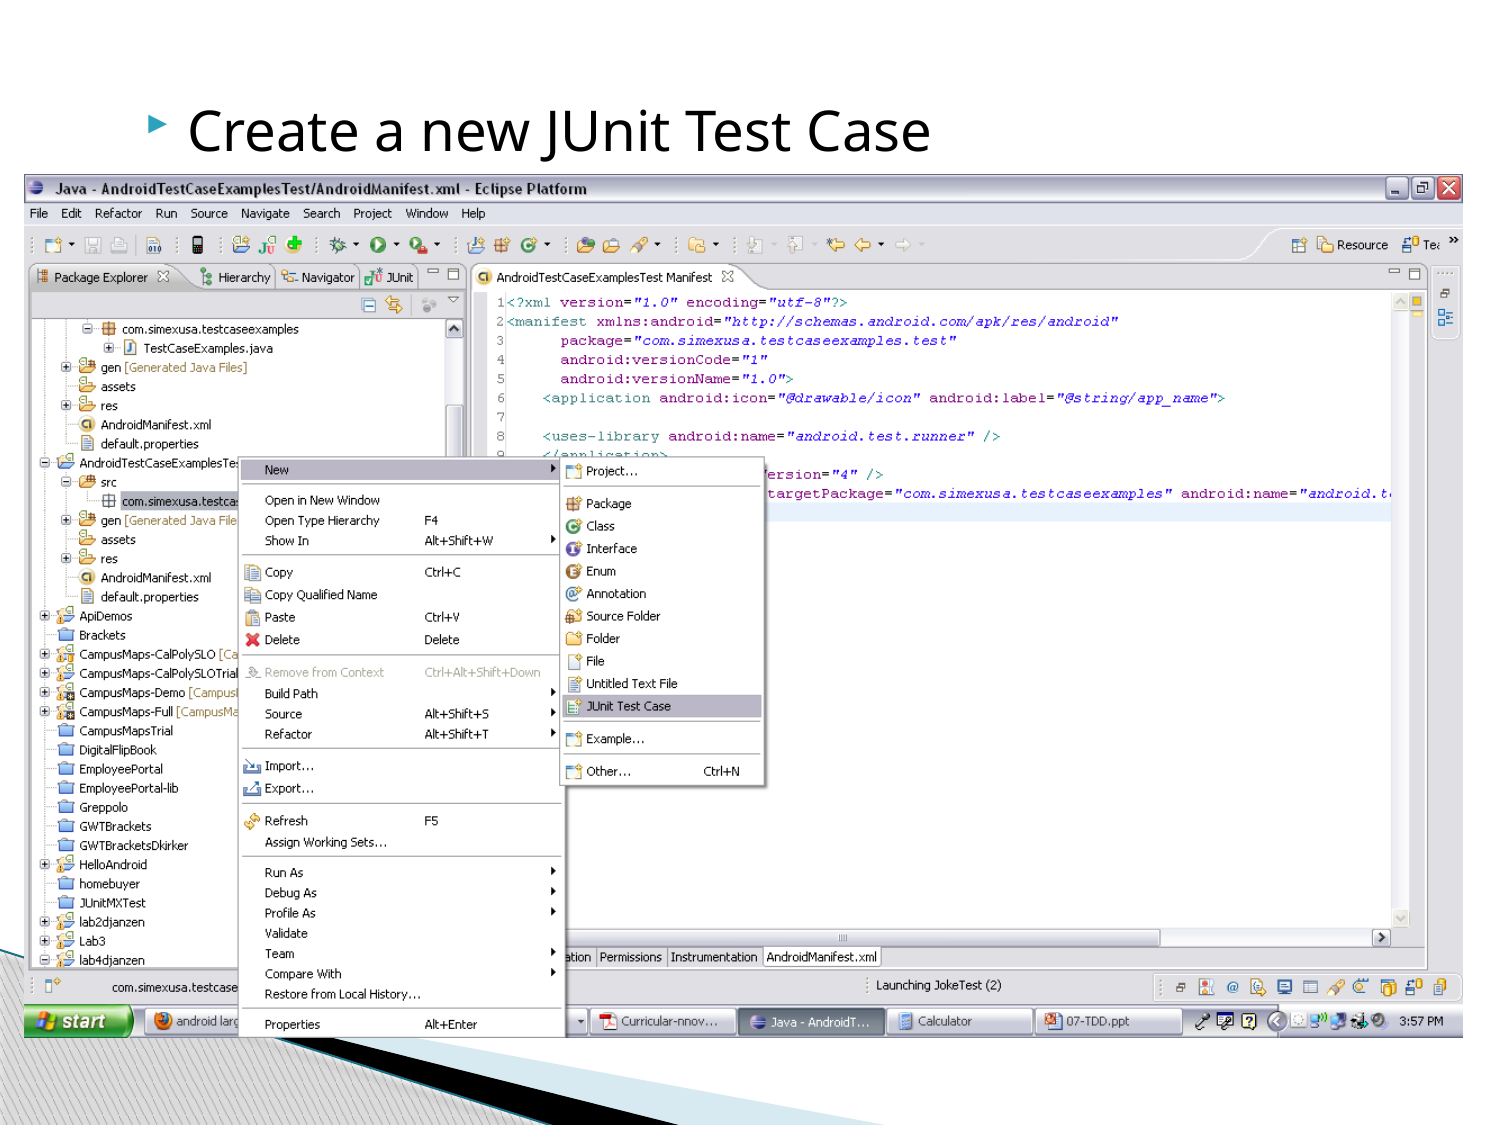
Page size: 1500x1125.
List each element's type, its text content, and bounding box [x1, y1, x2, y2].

picture [24, 174, 1463, 1038]
list Create a new JUnit Test Case [112, 87, 1388, 174]
